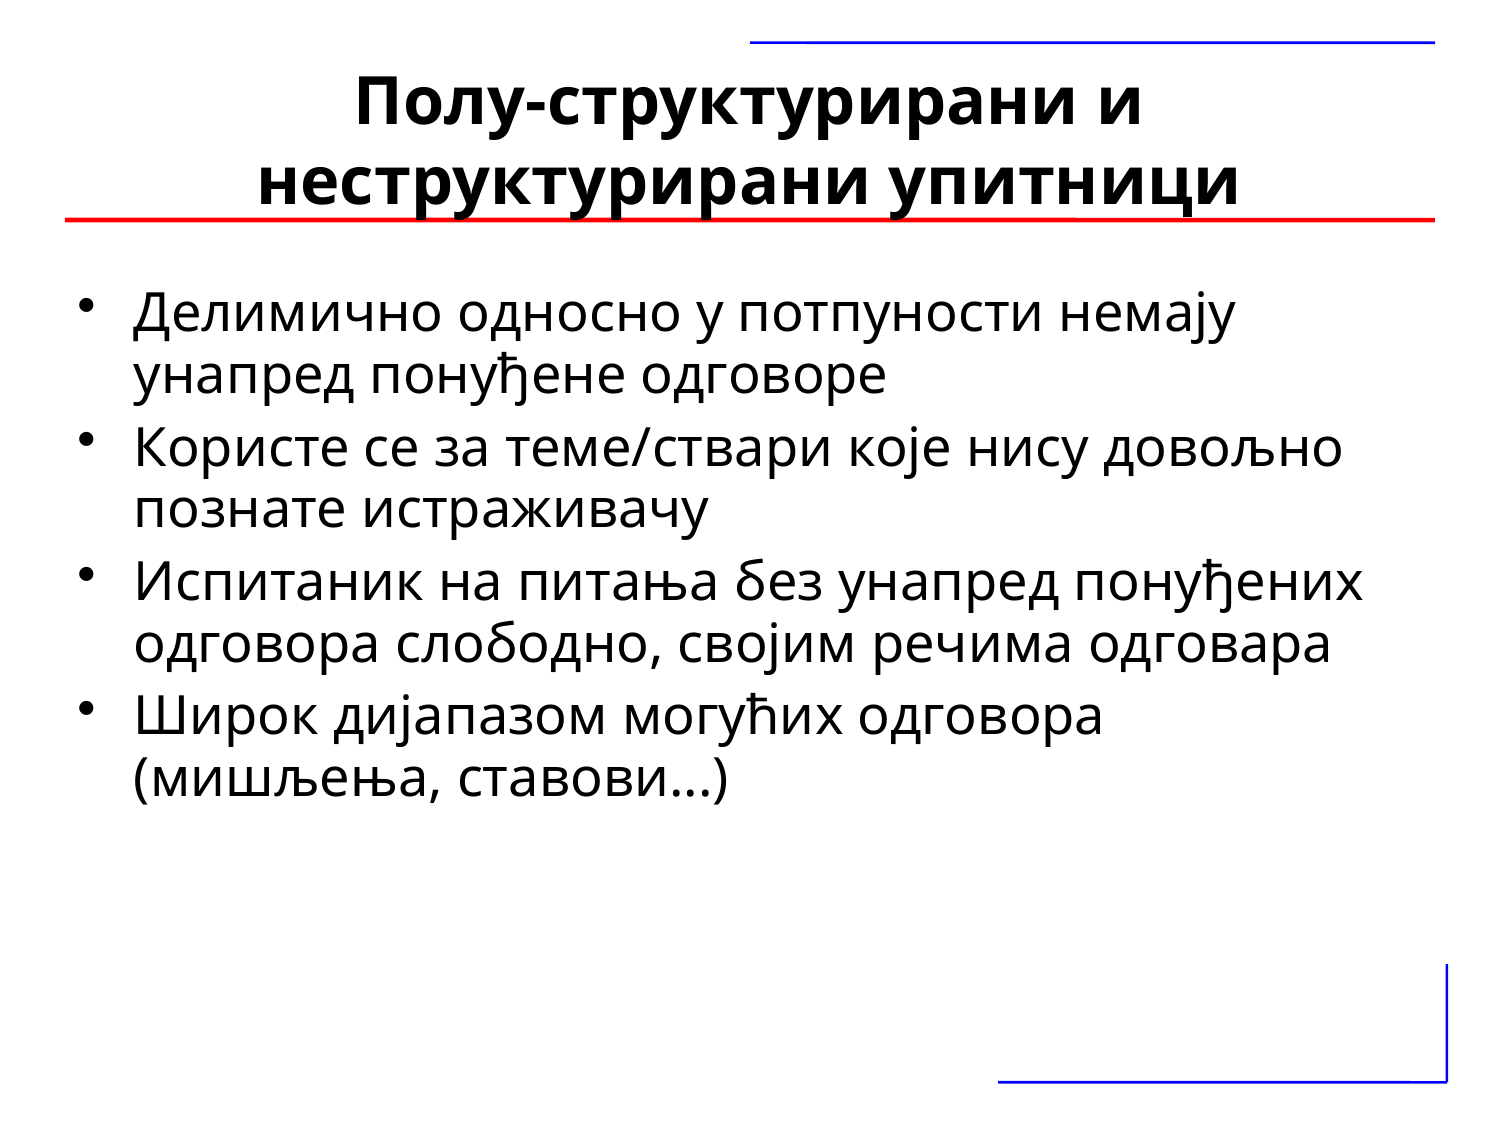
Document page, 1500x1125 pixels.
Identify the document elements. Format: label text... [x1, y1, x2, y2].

list Делимично односно у потпуности немају унапред понуђене одговоре Користе се за теме/ствари које нису довољно познате истраживачу Испитаник на питања без унапред понуђених одговора слободно, својим речима одговара Широк дијапазом могућих одговора (мишљења, ставови...) [62, 274, 1426, 999]
title Полу-структурирани и неструктурирани упитници [74, 112, 1424, 226]
